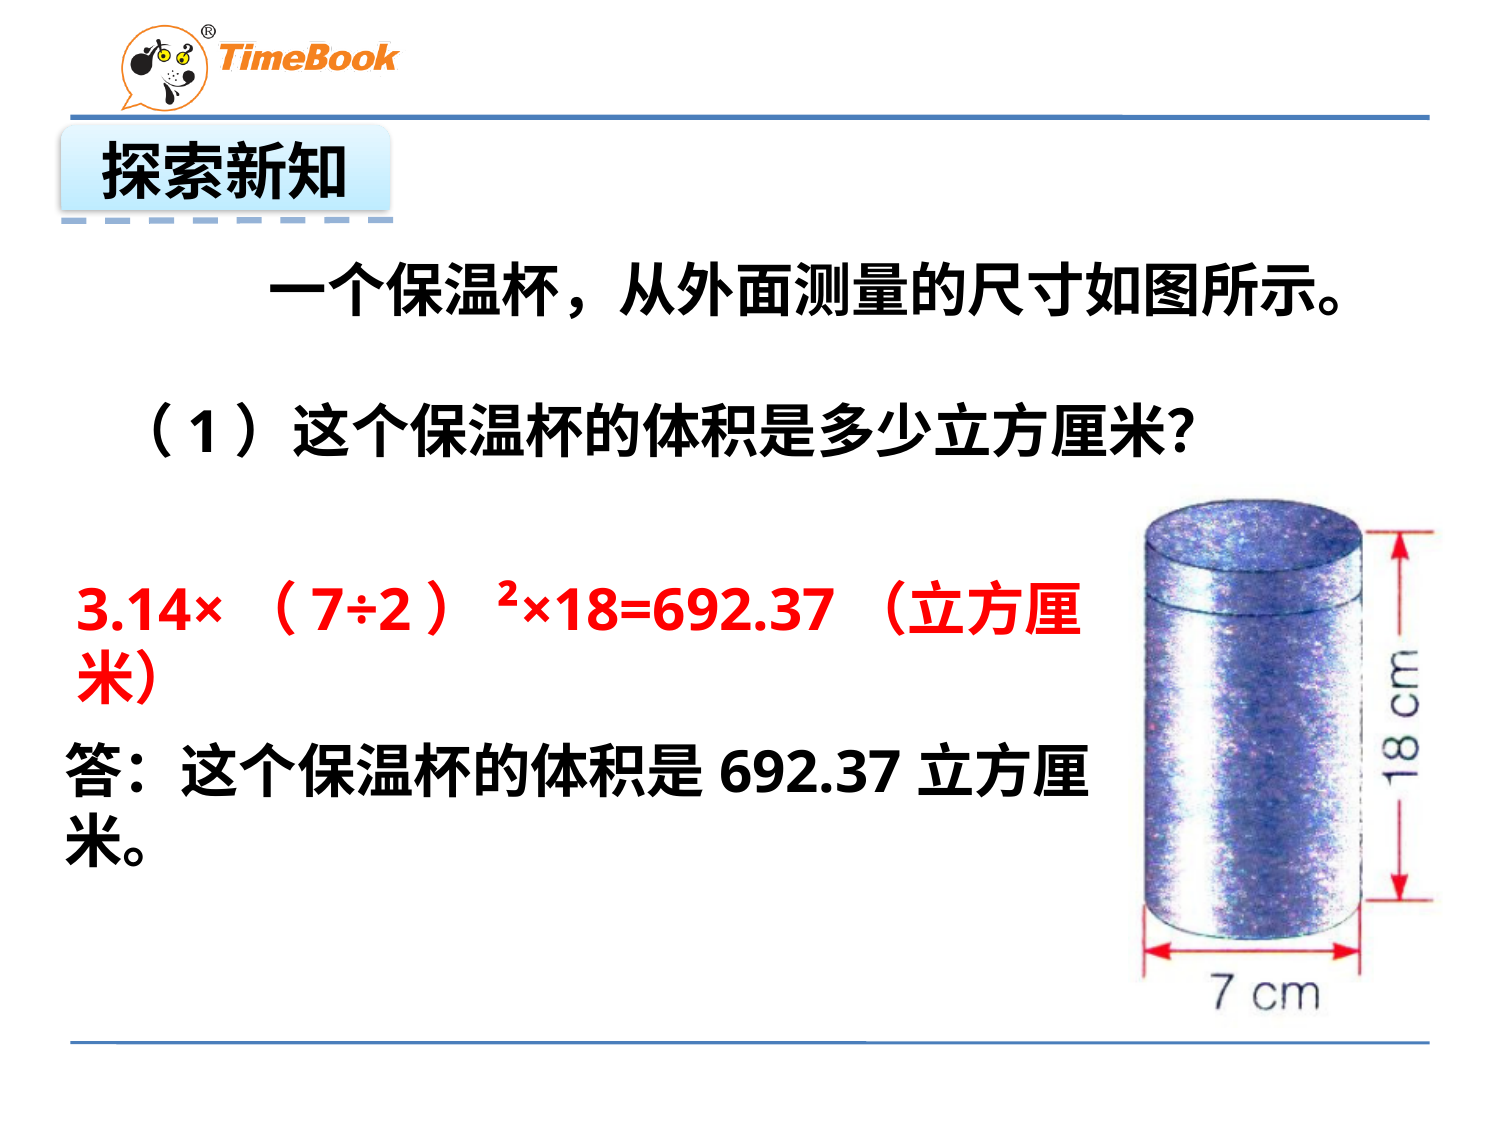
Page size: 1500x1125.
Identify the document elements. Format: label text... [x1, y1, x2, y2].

text_box 探索新知 [60, 124, 391, 211]
text_box 一个保温杯，从外面测量的尺寸如图所示。 [254, 245, 1412, 330]
picture [118, 22, 408, 113]
text_box 3.14×（7÷2）²×18=692.37（立方厘米） [61, 564, 1122, 719]
text_box （1）这个保温杯的体积是多少立方厘米？ [100, 386, 1258, 472]
text_box 答：这个保温杯的体积是692.37立方厘米。 [49, 727, 1122, 882]
picture [1127, 469, 1457, 1028]
